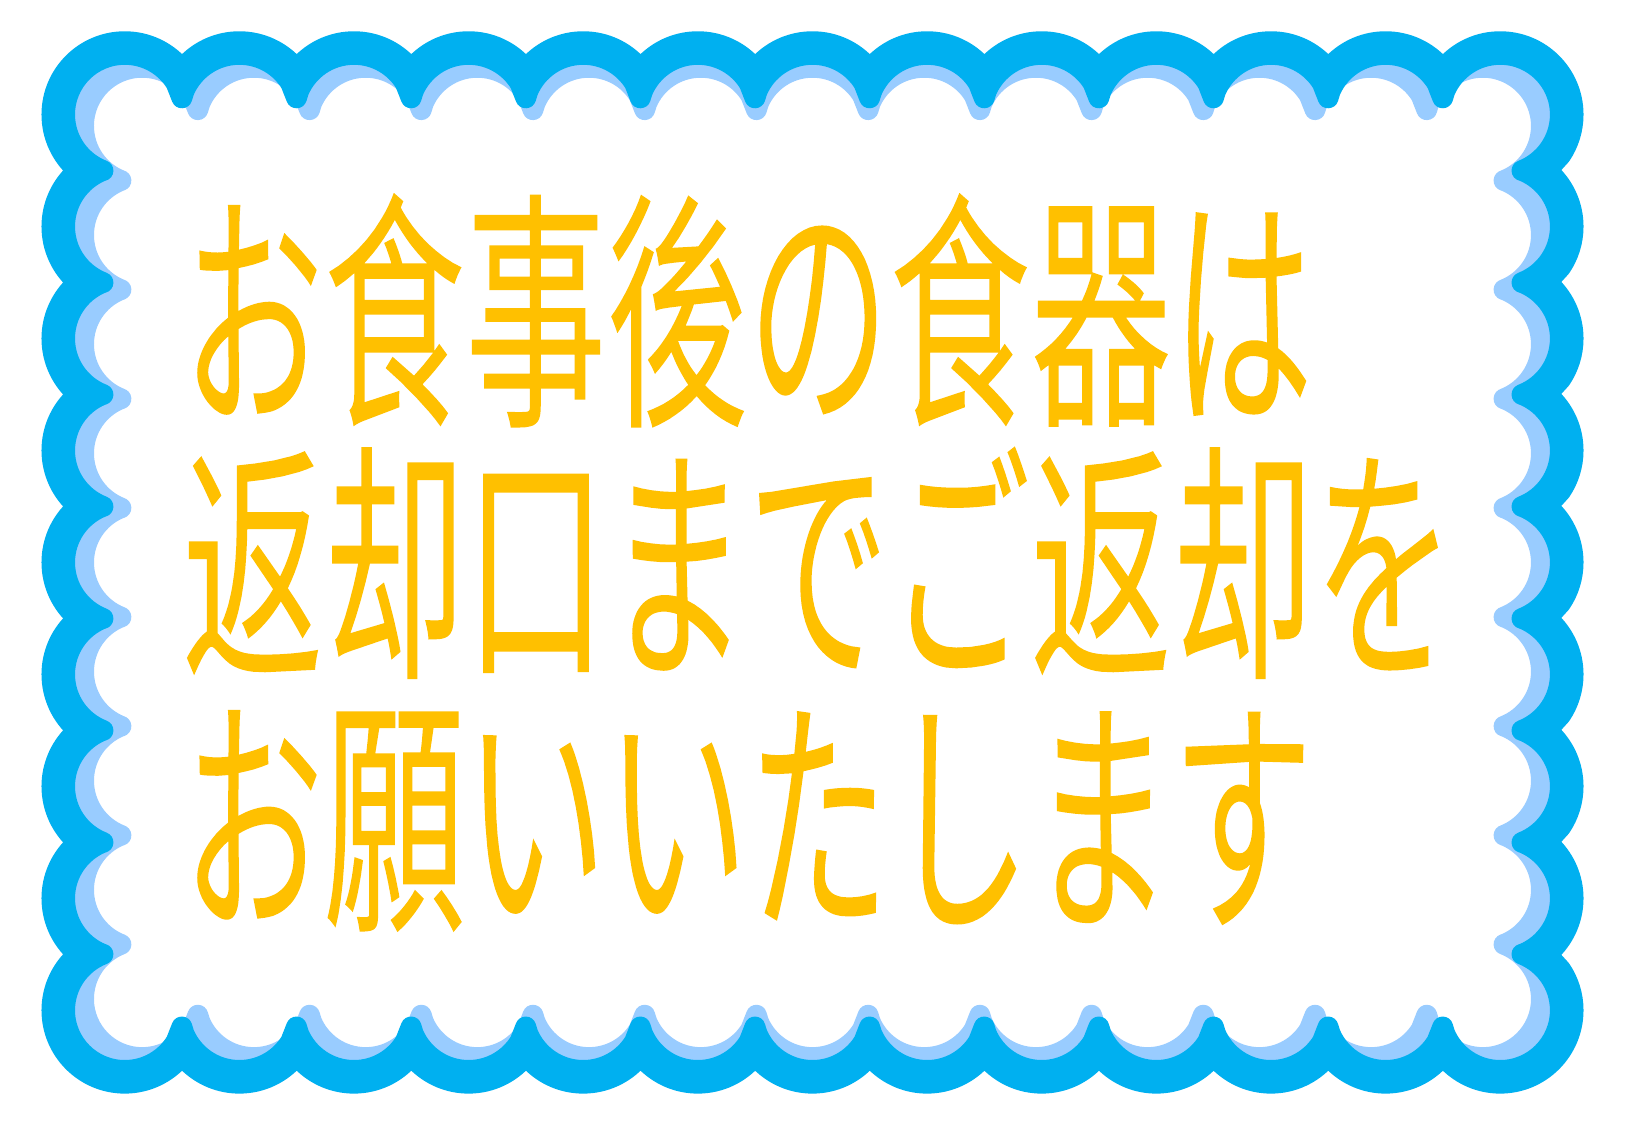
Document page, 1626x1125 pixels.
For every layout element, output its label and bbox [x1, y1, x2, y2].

text_box [414, 1013, 519, 1068]
text_box [638, 57, 987, 112]
text_box [300, 1013, 401, 1068]
text_box [638, 1013, 987, 1068]
text_box [49, 39, 1576, 1086]
text_box [1341, 1013, 1438, 1068]
text_box [987, 1013, 1098, 1068]
text_box [300, 57, 402, 112]
text_box [187, 1013, 284, 1068]
text_box [414, 57, 519, 112]
text_box [1105, 57, 1211, 112]
text_box [1458, 57, 1556, 1068]
text_box [187, 57, 284, 112]
text_box [1341, 57, 1438, 112]
text_box [526, 57, 636, 112]
text_box [527, 1013, 636, 1068]
text_box [69, 57, 167, 1068]
text_box [987, 57, 1098, 112]
text_box [1224, 1013, 1324, 1068]
text_box [1223, 57, 1324, 112]
text_box [1105, 1013, 1211, 1068]
